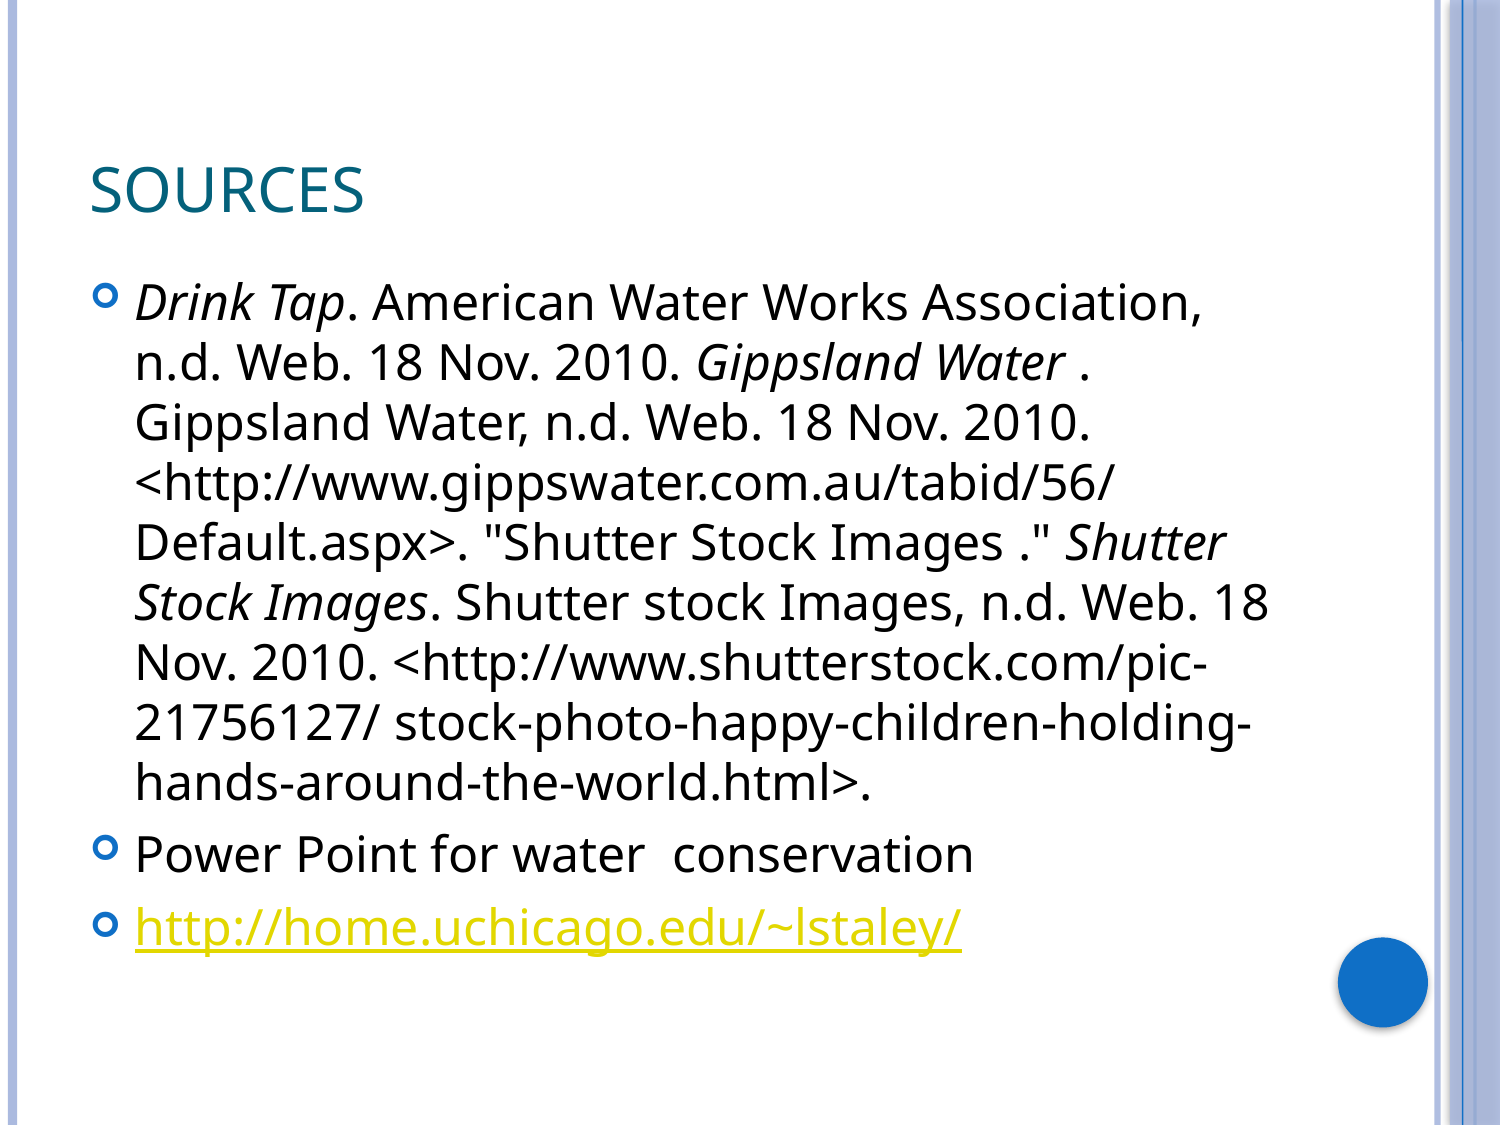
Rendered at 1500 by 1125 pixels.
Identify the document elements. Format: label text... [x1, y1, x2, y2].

list Drink Tap. American Water Works Association, n.d. Web. 18 Nov. 2010. Gippsland Water . Gippsland Water, n.d. Web. 18 Nov. 2010. <http://www.gippswater.com.au/tabid/56/ Default.aspx>. "Shutter Stock Images ." Shutter Stock Images. Shutter stock Images, n.d. Web. 18 Nov. 2010. <http://www.shutterstock.com/pic-21756127/ stock-photo-happy-children-holding-hands-around-the-world.html>. Power Point for water conservation http://home.uchicago.edu/~lstaley/ [75, 262, 1300, 1062]
title Sources [75, 45, 1300, 233]
